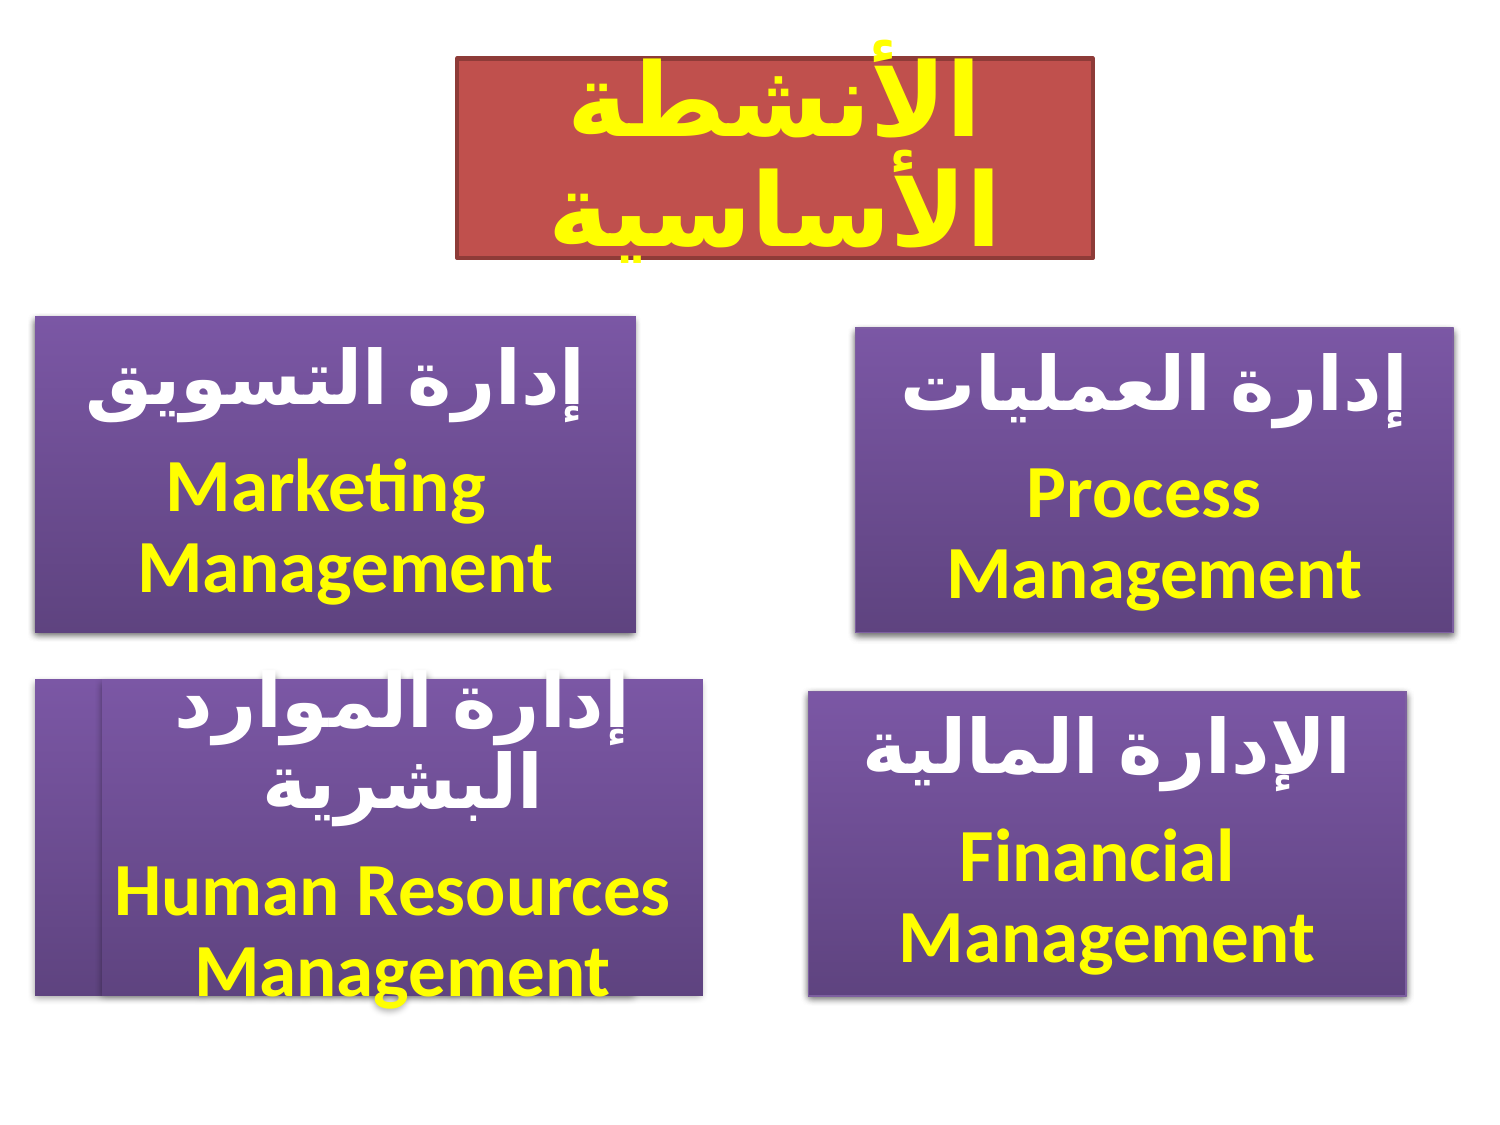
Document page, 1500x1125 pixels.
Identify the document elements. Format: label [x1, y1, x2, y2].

text_box [808, 691, 1407, 997]
text_box [456, 58, 1094, 258]
text_box [34, 679, 704, 997]
text_box [855, 327, 1454, 633]
text_box [34, 316, 637, 633]
